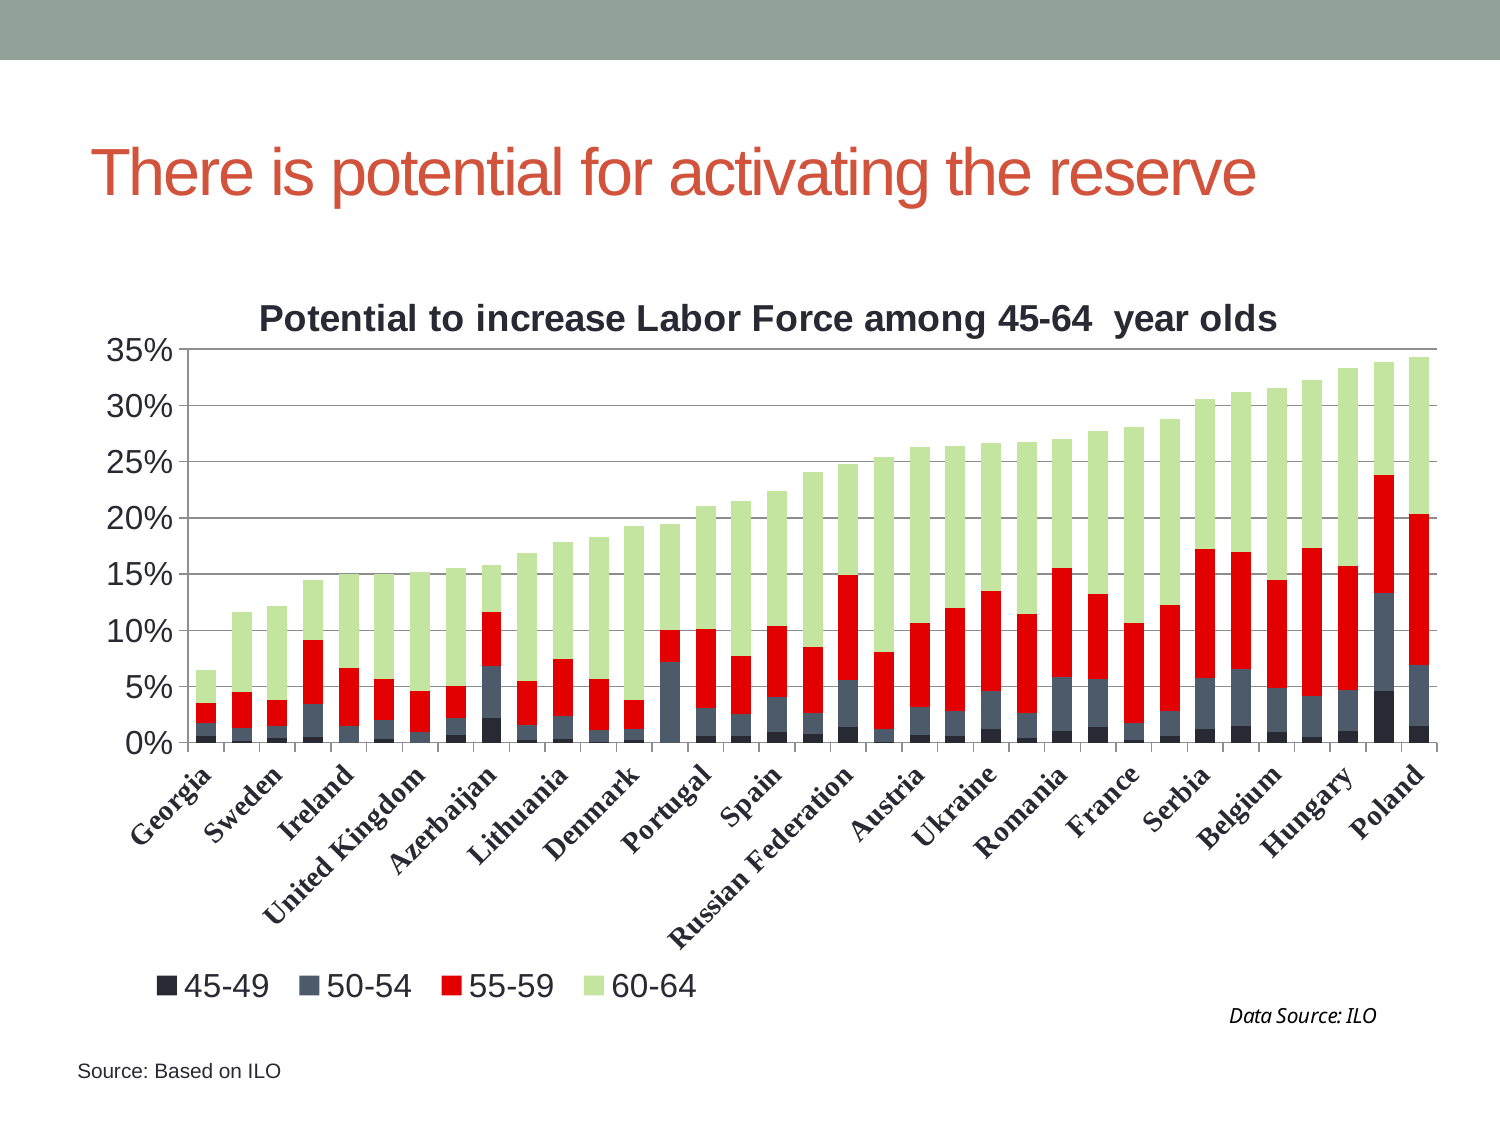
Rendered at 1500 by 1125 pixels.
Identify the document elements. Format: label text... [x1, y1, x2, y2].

chart [100, 262, 1439, 1038]
text_box Source: Based on ILO [62, 1050, 296, 1090]
title There is potential for activating the reserve [75, 87, 1425, 250]
